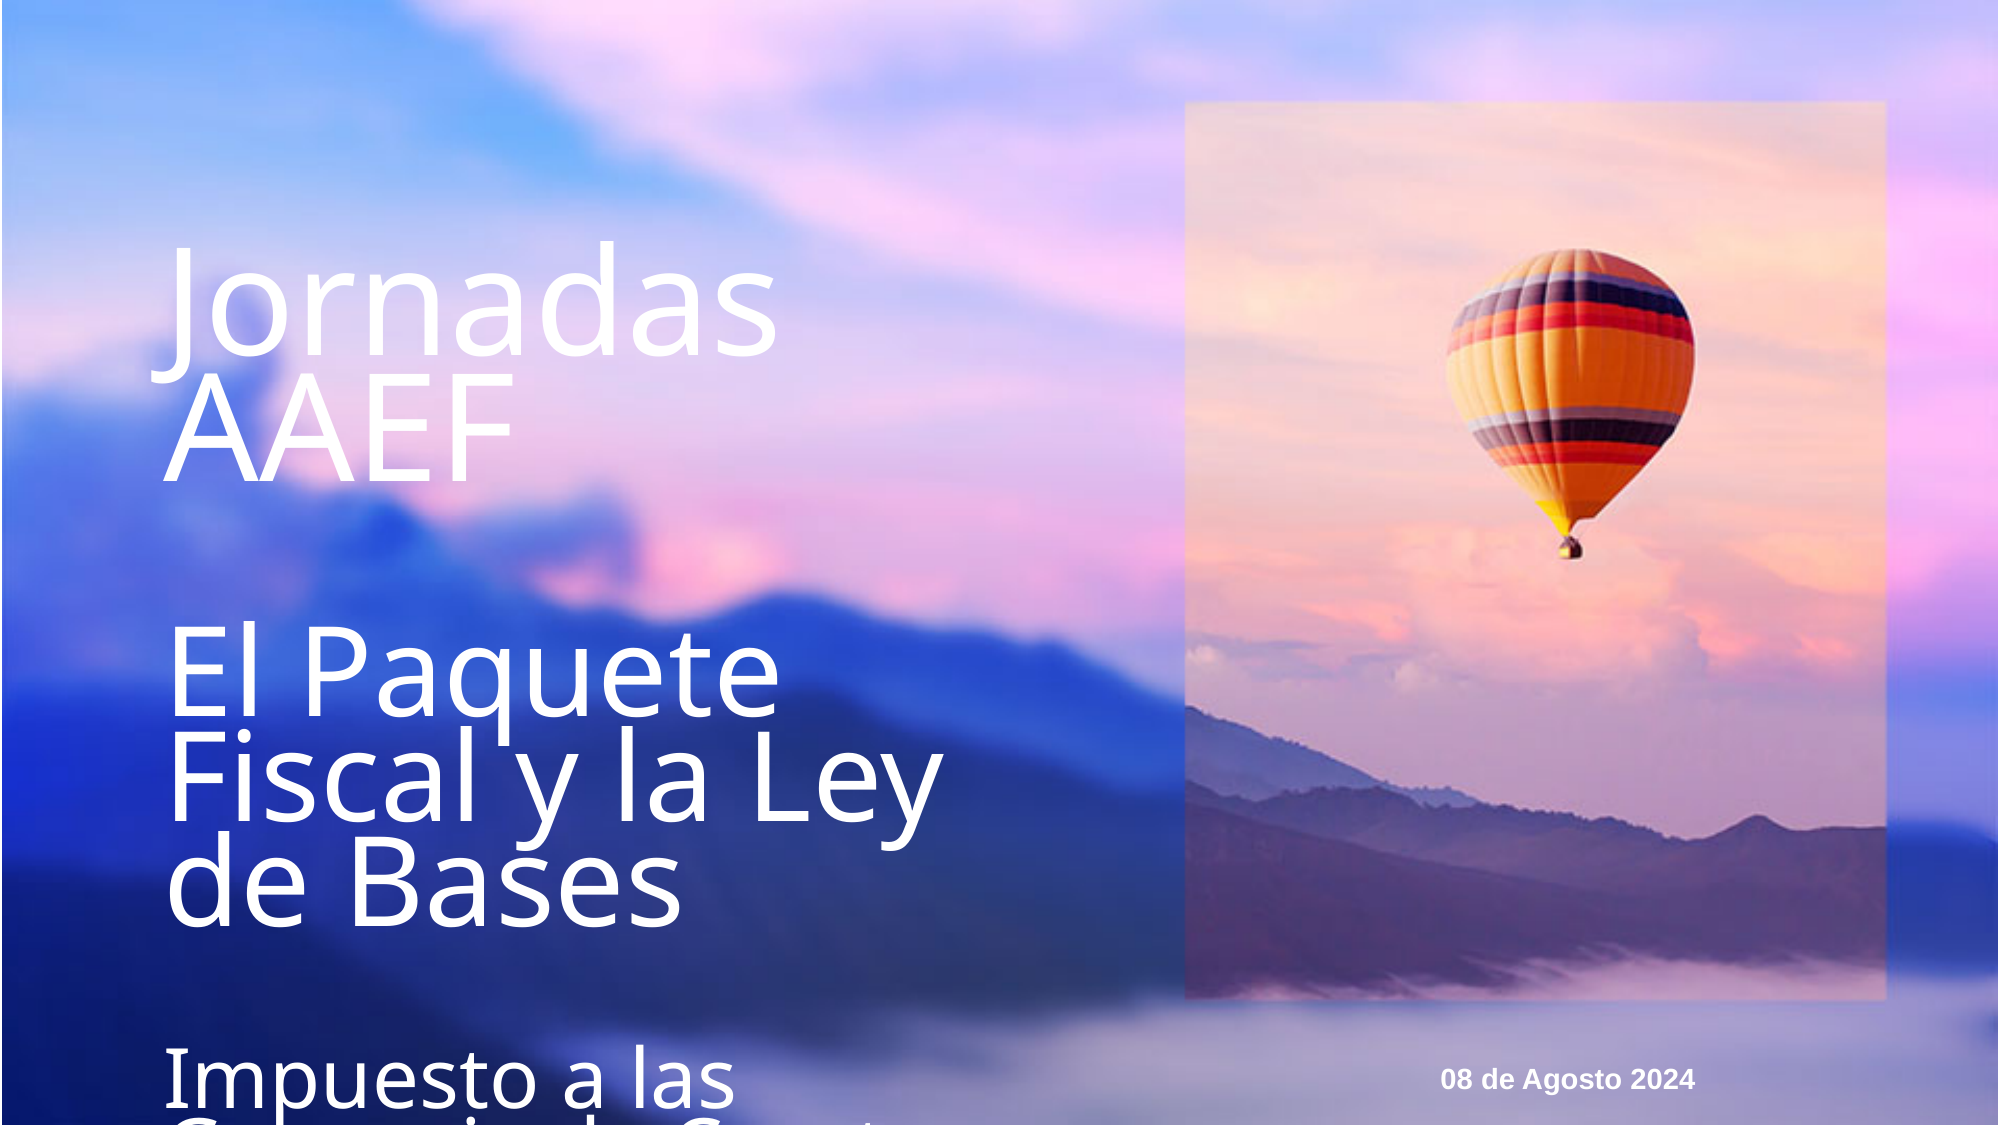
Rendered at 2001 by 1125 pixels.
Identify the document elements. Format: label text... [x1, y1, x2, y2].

picture [2, 0, 1998, 1125]
title Jornadas AAEF El Paquete Fiscal y la Ley de Bases Impuesto a las Ganancia de Cuarta Categoría [163, 254, 1110, 732]
list 08 de Agosto 2024 [1440, 961, 2000, 1096]
